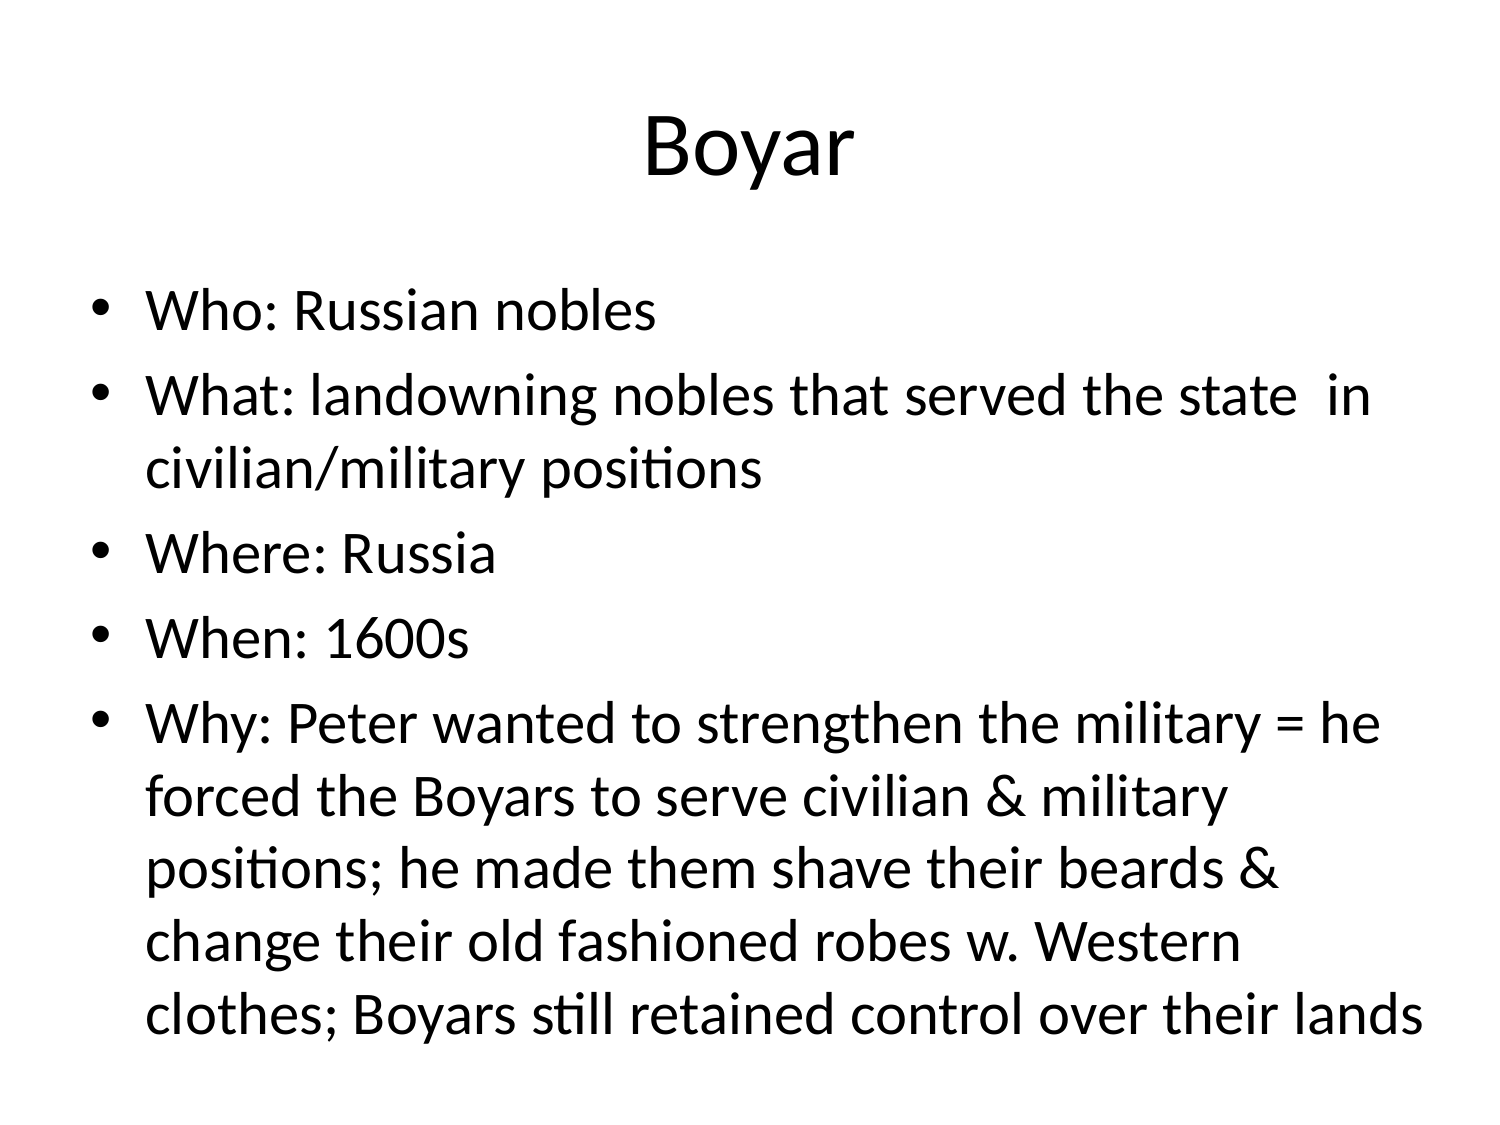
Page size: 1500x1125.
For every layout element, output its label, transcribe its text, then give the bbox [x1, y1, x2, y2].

title Boyar [75, 45, 1425, 233]
list Who: Russian nobles What: landowning nobles that served the state in civilian/military positions Where: Russia When: 1600s Why: Peter wanted to strengthen the military = he forced the Boyars to serve civilian & military positions; he made them shave their beards & change their old fashioned robes w. Western clothes; Boyars still retained control over their lands [75, 262, 1450, 1063]
